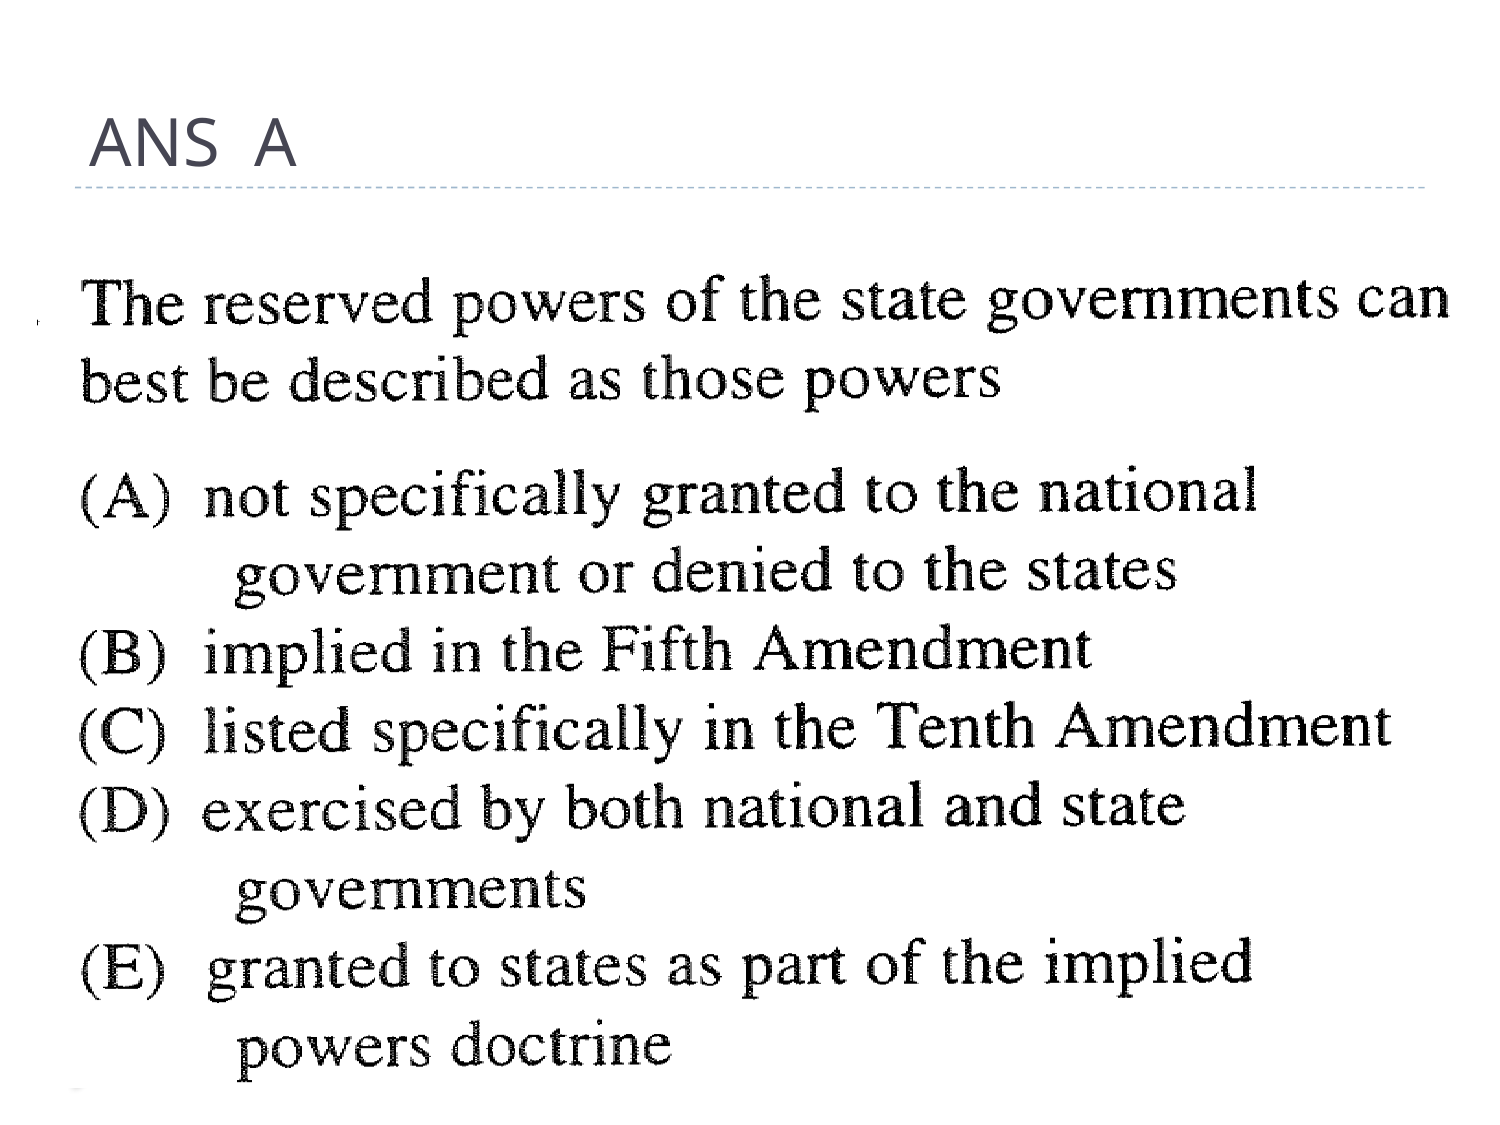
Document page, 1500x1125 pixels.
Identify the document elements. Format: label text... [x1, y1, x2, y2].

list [37, 250, 1451, 1088]
title ANS A [75, 24, 1425, 188]
